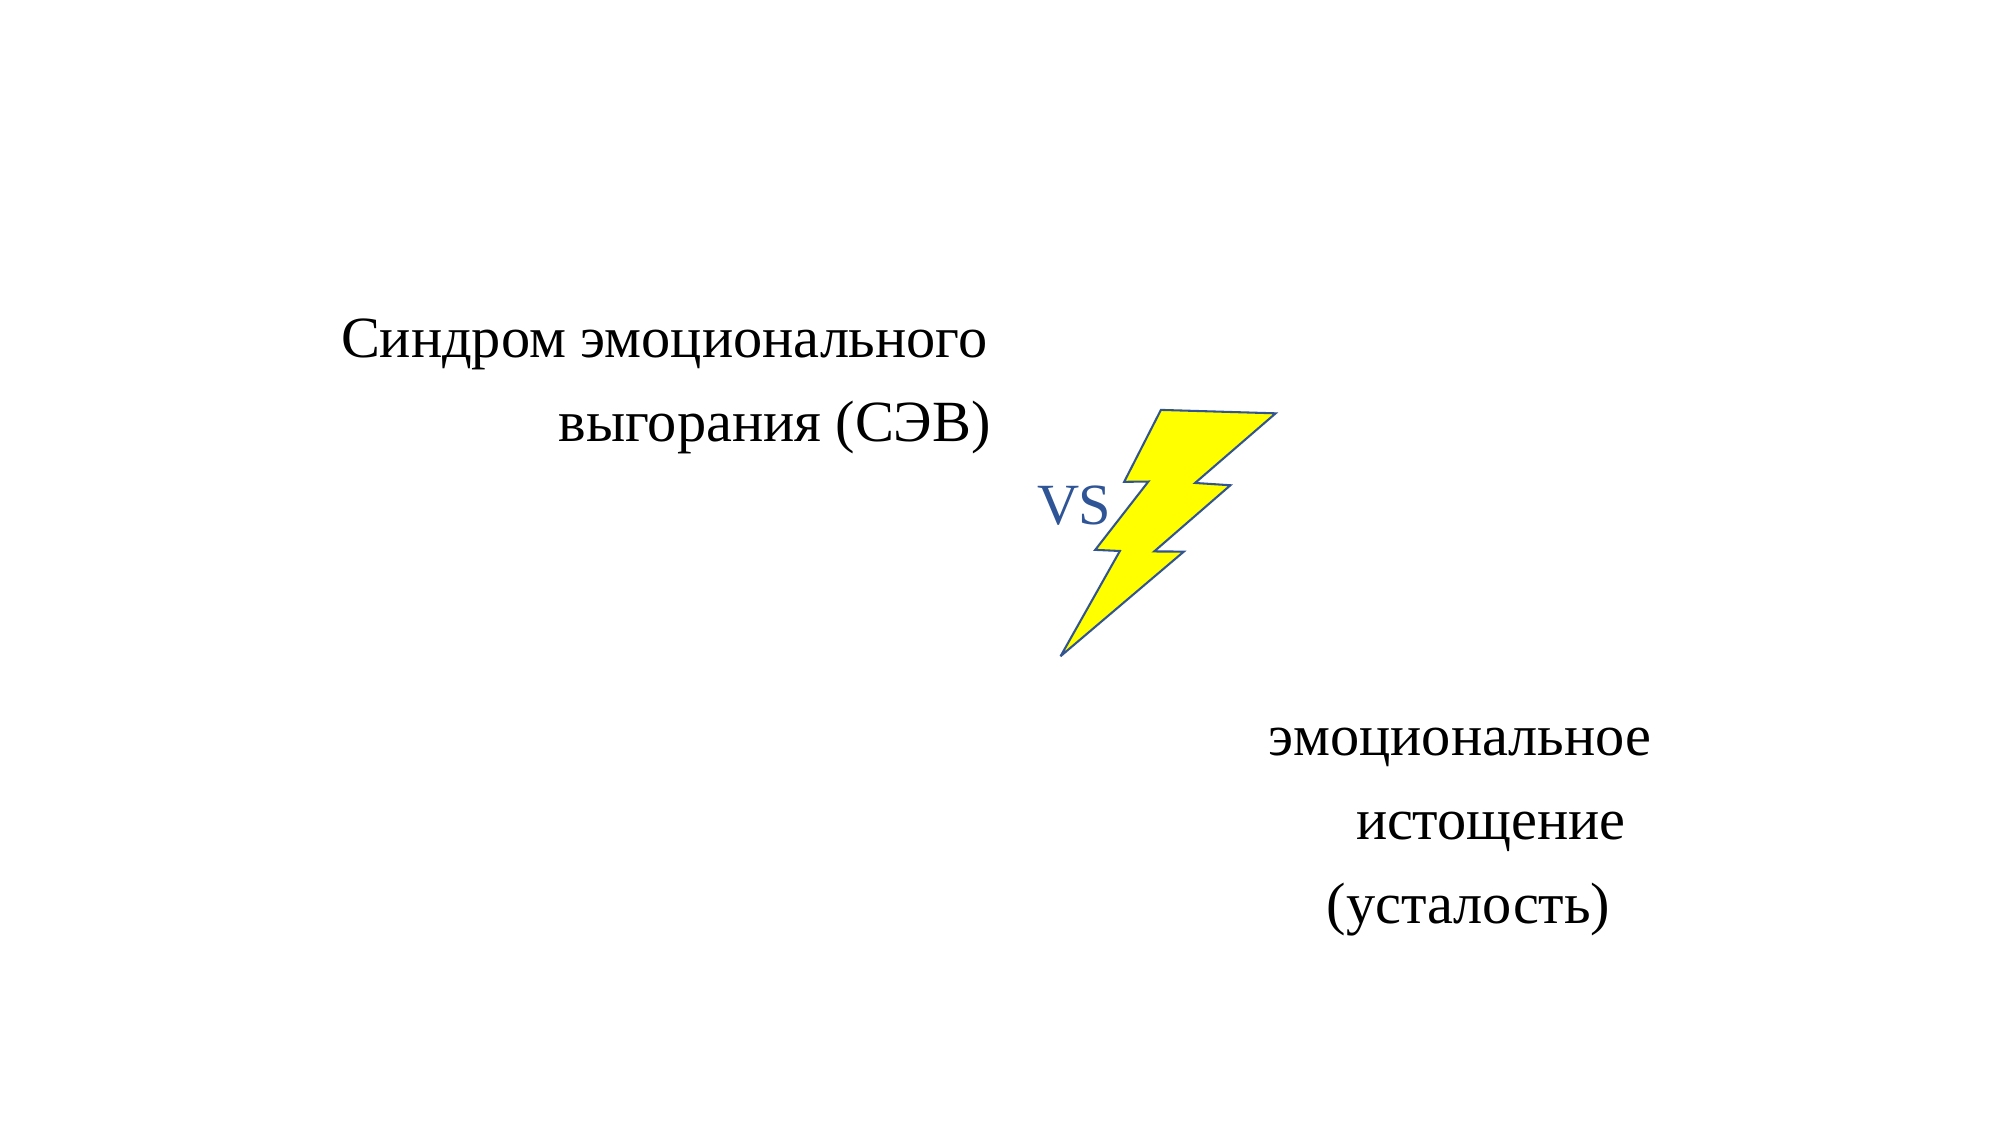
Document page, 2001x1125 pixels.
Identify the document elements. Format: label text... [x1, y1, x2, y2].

text_box [1059, 408, 1279, 658]
list Синдром эмоционального выгорания (СЭВ) VS эмоциональное истощение (усталость) [137, 299, 1863, 1014]
